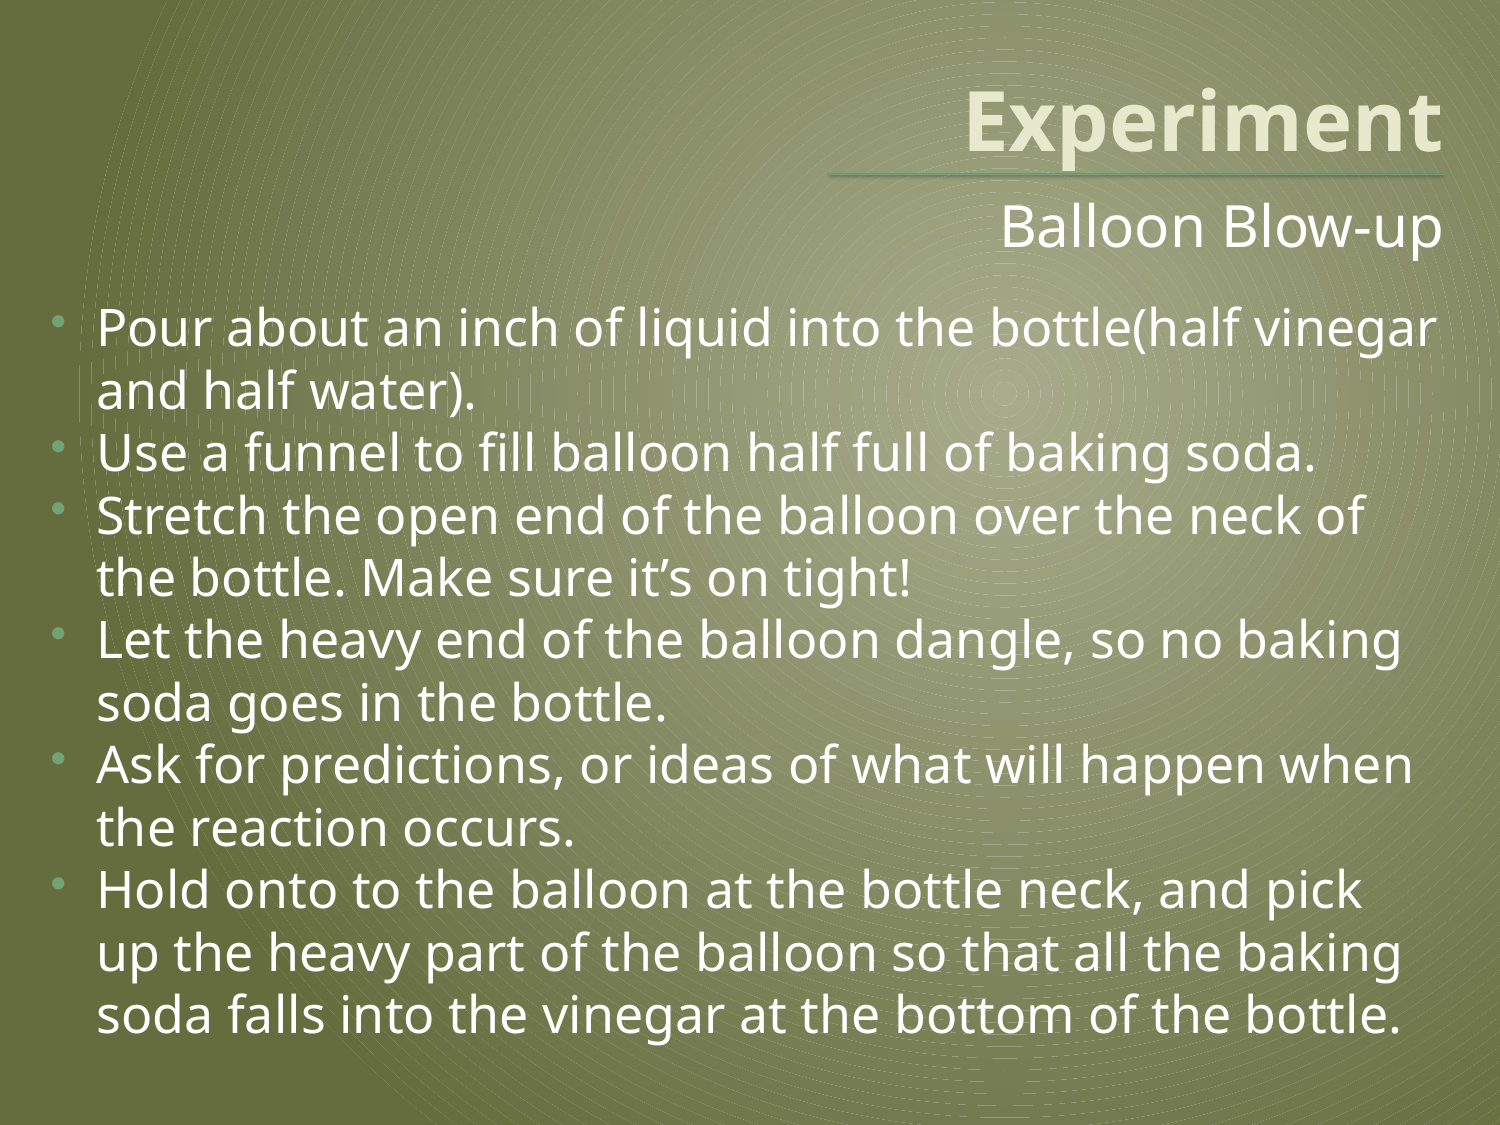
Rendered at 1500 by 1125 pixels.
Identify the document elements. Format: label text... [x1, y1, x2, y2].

list Pour about an inch of liquid into the bottle(half vinegar and half water). Use a funnel to fill balloon half full of baking soda. Stretch the open end of the balloon over the neck of the bottle. Make sure it’s on tight! Let the heavy end of the balloon dangle, so no baking soda goes in the bottle. Ask for predictions, or ideas of what will happen when the reaction occurs. Hold onto to the balloon at the bottle neck, and pick up the heavy part of the balloon so that all the baking soda falls into the vinegar at the bottom of the bottle. [37, 287, 1460, 1063]
list Balloon Blow-up [814, 181, 1460, 287]
title Experiment [814, 50, 1460, 175]
